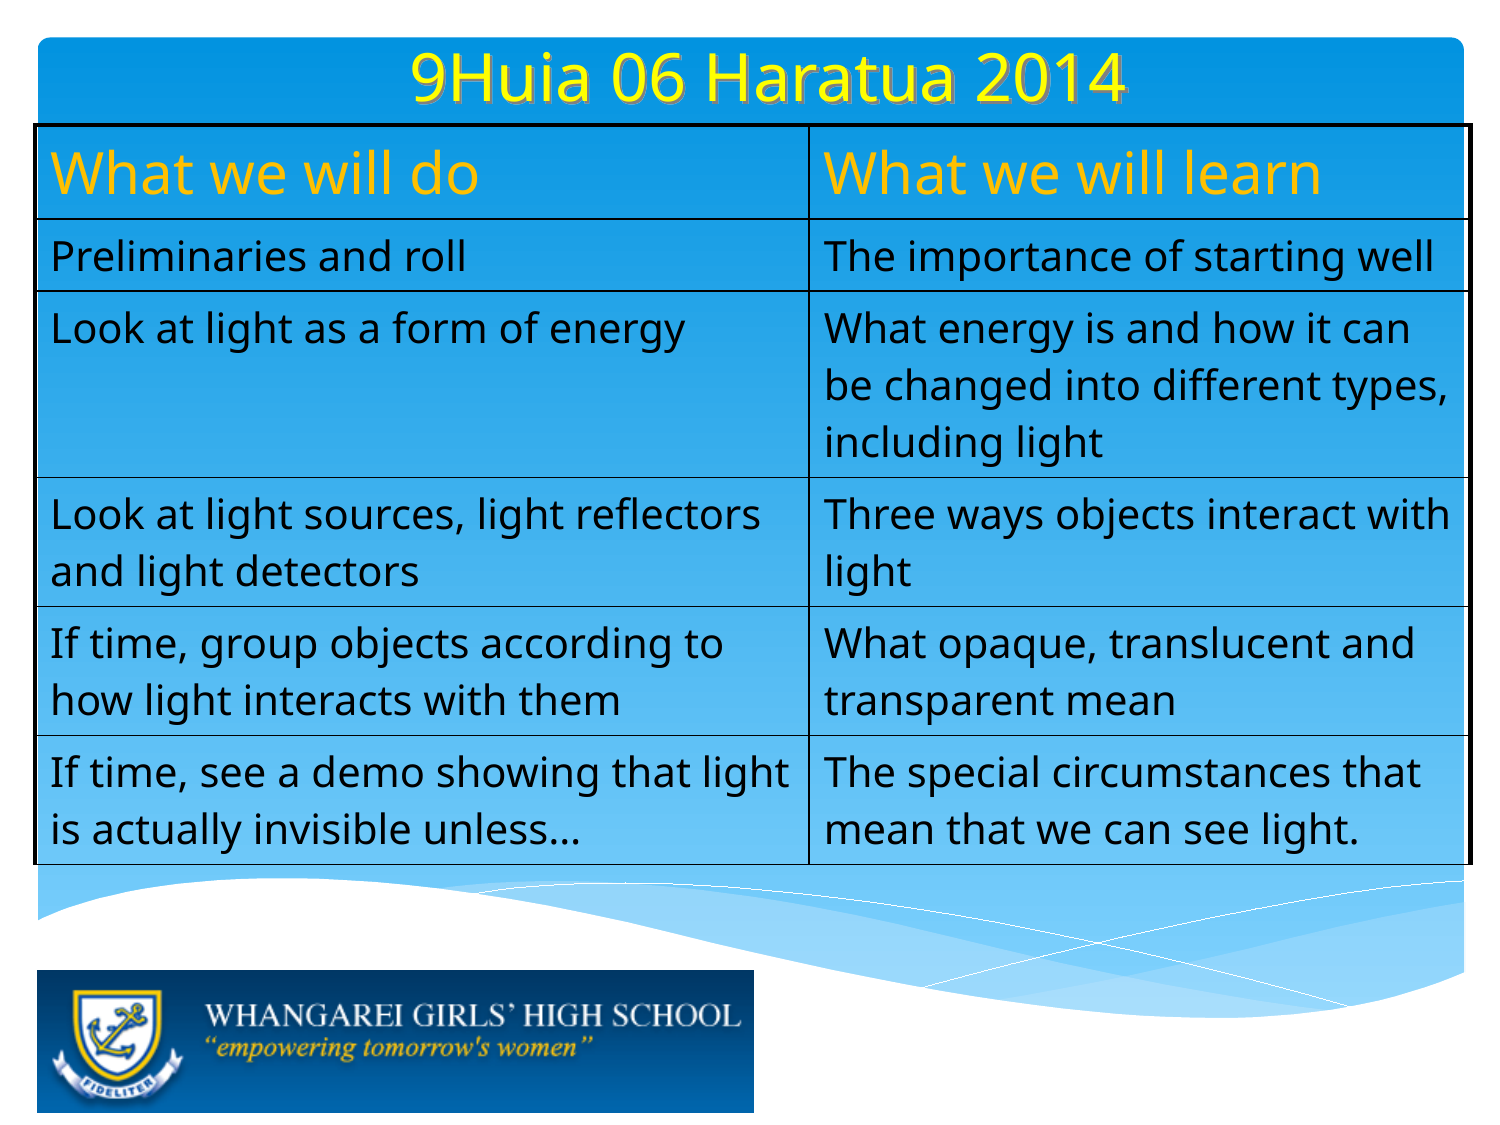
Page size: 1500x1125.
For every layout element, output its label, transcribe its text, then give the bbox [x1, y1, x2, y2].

text_box 9Huia 06 Haratua 2014 [162, 24, 1375, 123]
table_cell Preliminaries and roll [37, 220, 808, 290]
table_cell What energy is and how it can be changed into different types, including light [810, 292, 1468, 477]
table_cell Three ways objects interact with light [810, 478, 1468, 606]
picture [37, 970, 754, 1113]
table_cell What opaque, translucent and transparent mean [810, 607, 1468, 735]
table_cell If time, see a demo showing that light is actually invisible unless… [37, 736, 808, 864]
table_header What we will learn [810, 127, 1468, 218]
table_header What we will do [37, 127, 808, 218]
table_cell The special circumstances that mean that we can see light. [810, 736, 1468, 864]
table_cell Look at light as a form of energy [37, 292, 808, 477]
table_cell If time, group objects according to how light interacts with them [37, 607, 808, 735]
table_cell The importance of starting well [810, 220, 1468, 290]
table_cell Look at light sources, light reflectors and light detectors [37, 478, 808, 606]
